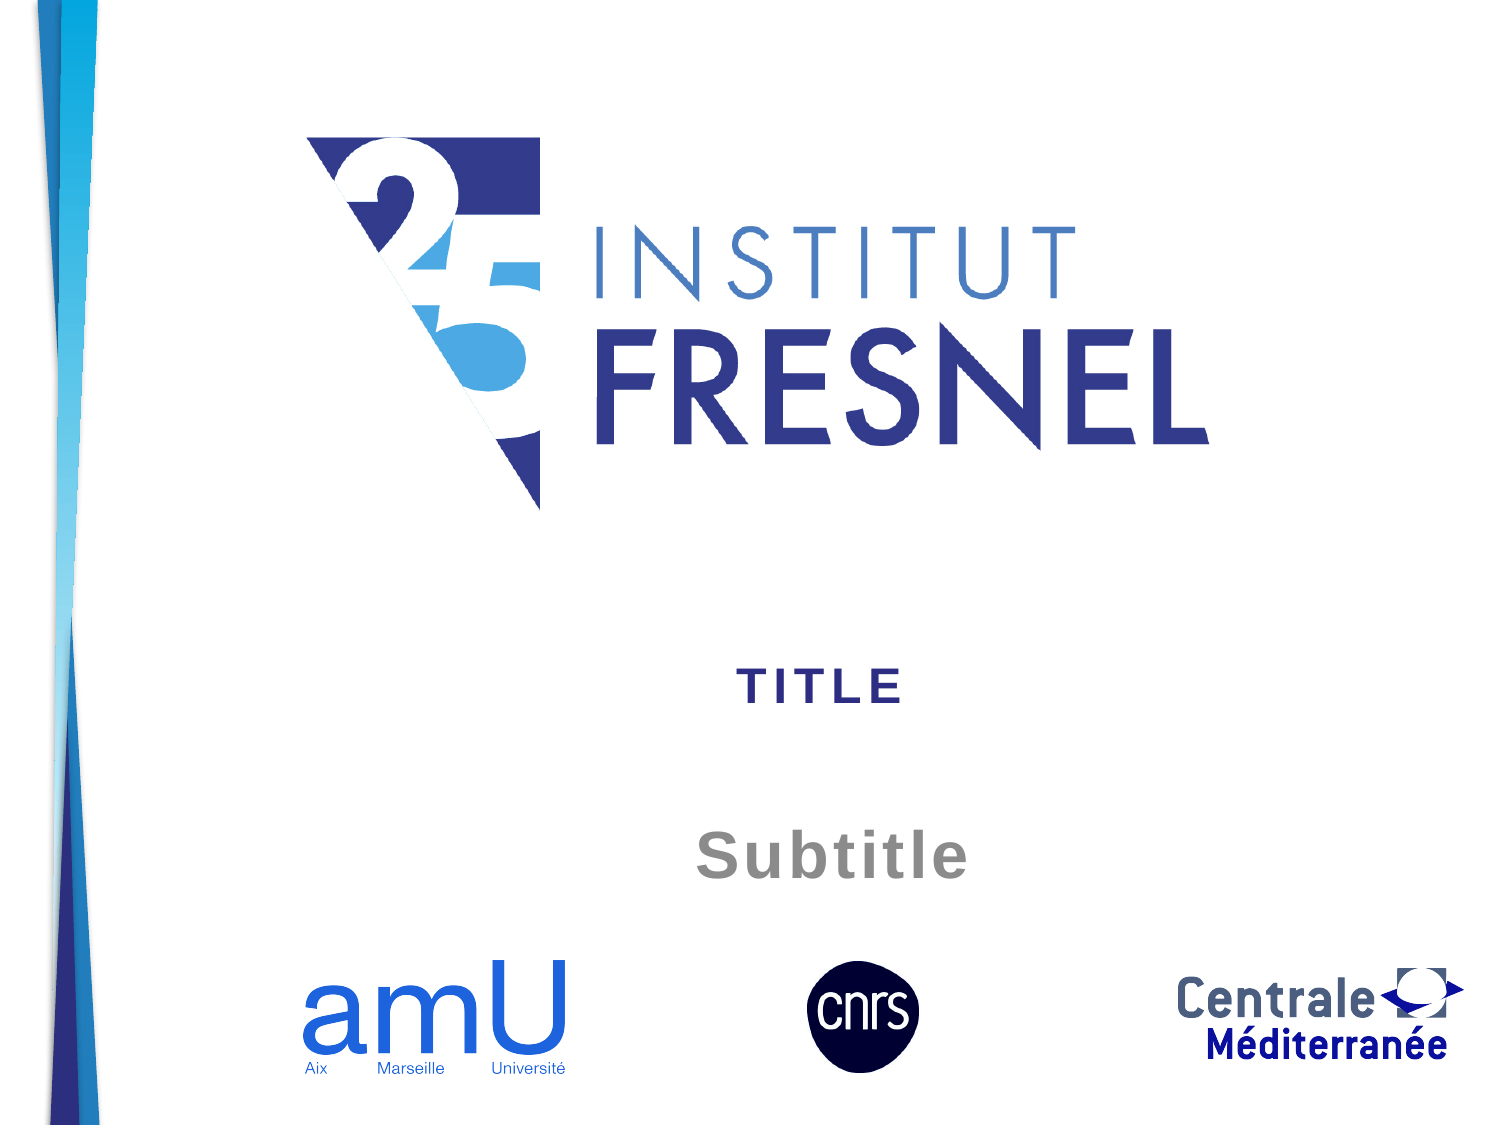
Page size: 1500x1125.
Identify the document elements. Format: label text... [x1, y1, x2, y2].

picture [302, 136, 1212, 512]
picture [1162, 960, 1472, 1075]
picture [806, 960, 920, 1074]
subtitle Subtitle [194, 804, 1470, 874]
title TITLE [181, 653, 1457, 748]
picture [302, 960, 565, 1075]
